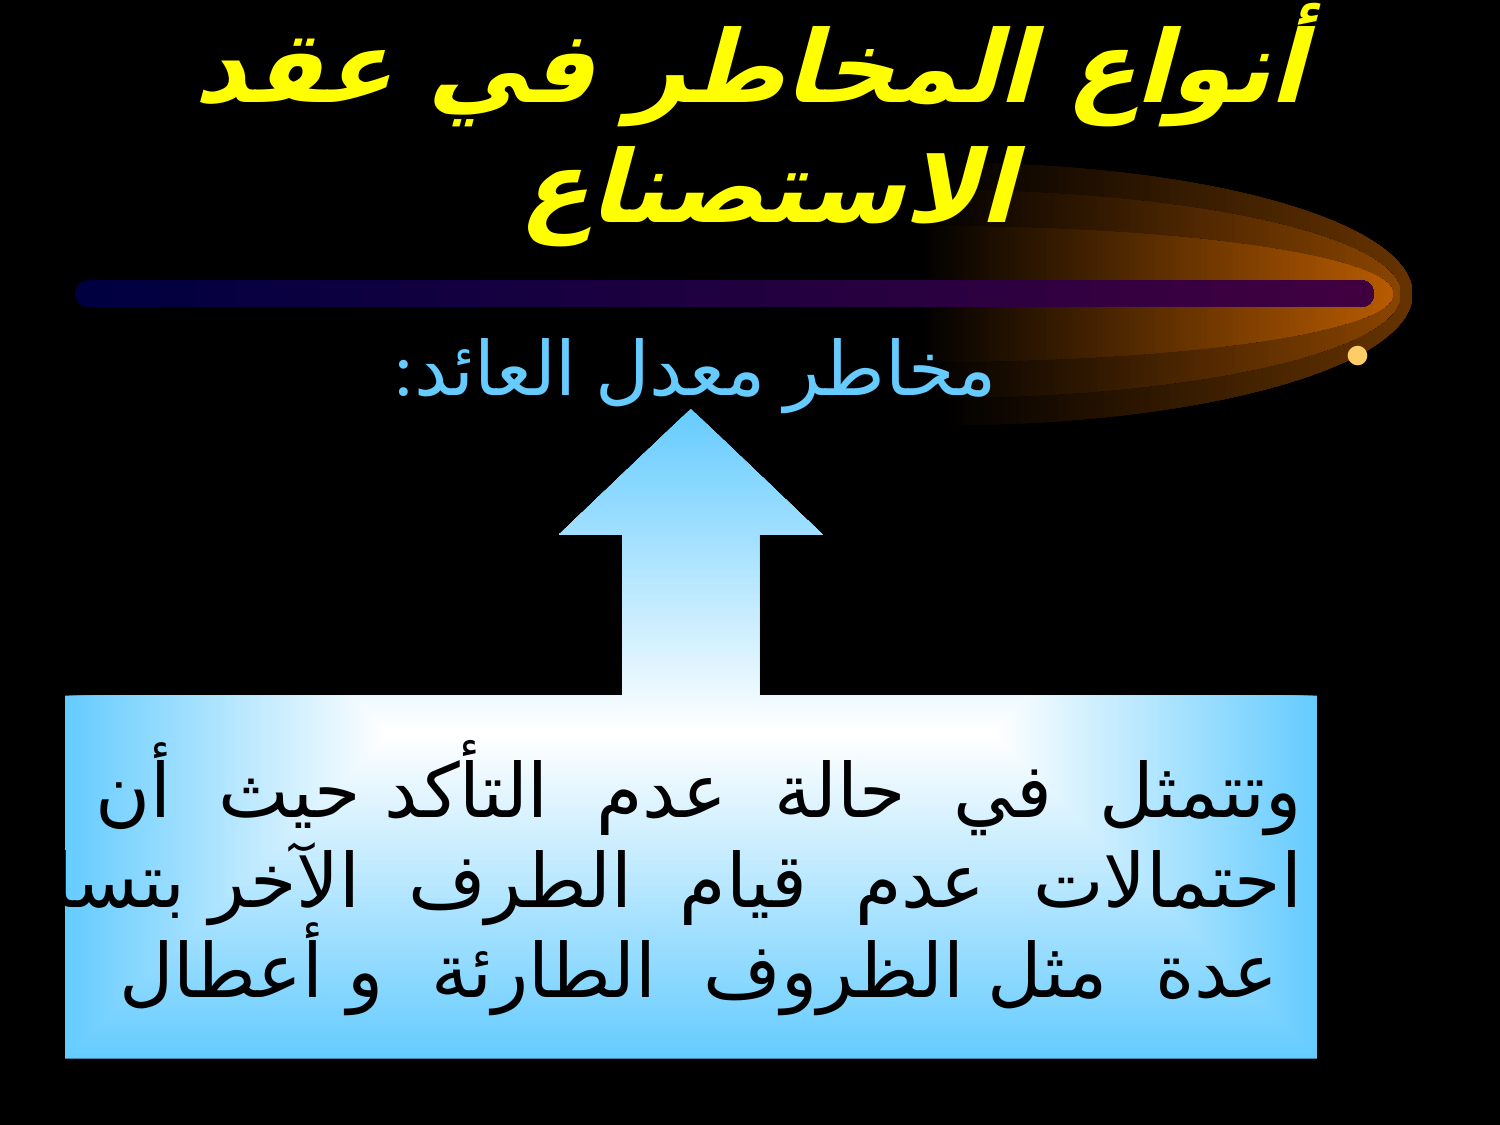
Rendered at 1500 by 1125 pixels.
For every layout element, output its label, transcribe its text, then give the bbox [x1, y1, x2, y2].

title أنواع المخاطر في عقد الاستصناع [112, 62, 1388, 251]
list مخاطر معدل العائد: [112, 312, 1388, 1125]
text_box وتتمثل في حالة عدم التأكد حيث أن العائد غير مضمون ، وهناك احتمالات عدم قيام الطرف الآخر بتسليم المنتج في موعده لأسباب عدة مثل الظروف الطارئة و أعطال الإنتاج. [64, 408, 1317, 1059]
